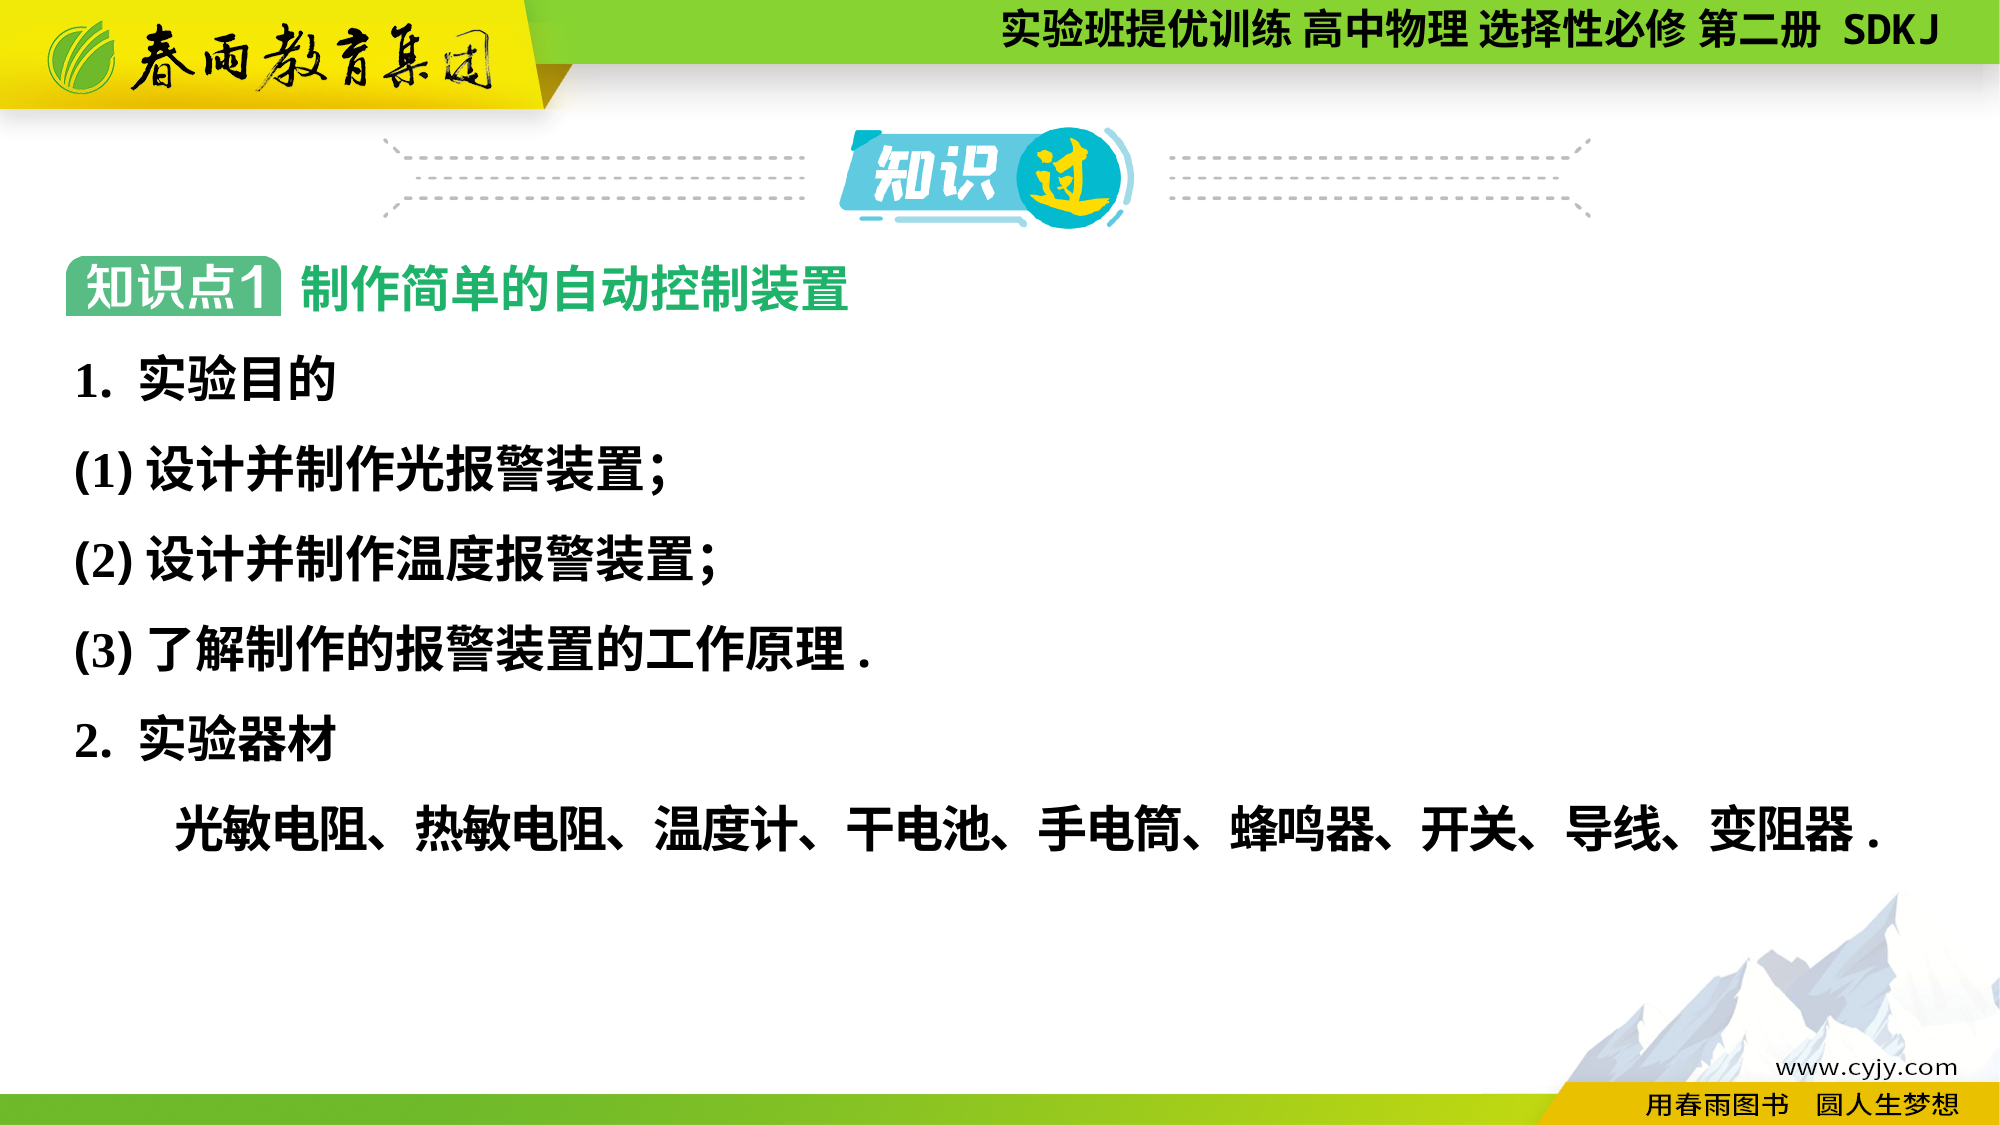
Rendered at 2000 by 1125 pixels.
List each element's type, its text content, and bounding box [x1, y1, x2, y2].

picture [0, 0, 2000, 1125]
list 制作简单的自动控制装置 1. 实验目的 (1)设计并制作光报警装置； (2)设计并制作温度报警装置； (3)了解制作的报警装置的工作原理. 2. 实验器材 光敏电阻、热敏电阻、温度计、干电池、手电筒、蜂鸣器、开关、导线、变阻器. [59, 219, 1944, 872]
